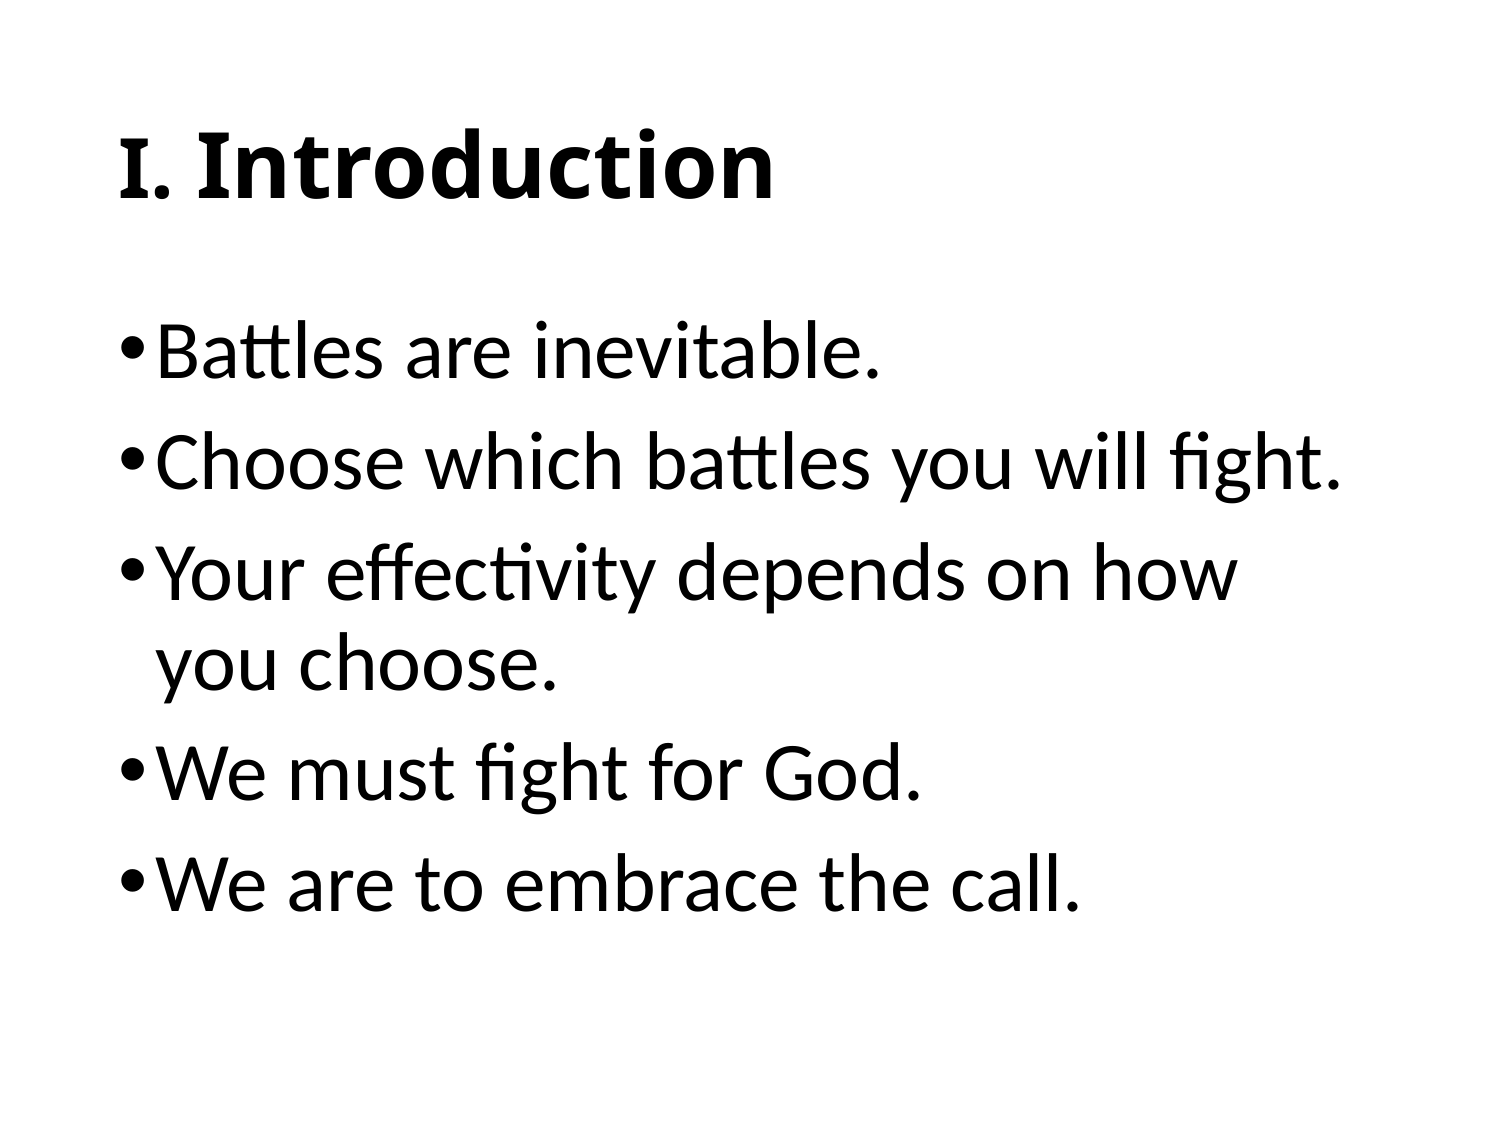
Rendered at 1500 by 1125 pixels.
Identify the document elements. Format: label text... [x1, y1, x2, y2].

list Battles are inevitable. Choose which battles you will fight. Your effectivity depends on how you choose. We must fight for God. We are to embrace the call. [103, 299, 1397, 1014]
title I. Introduction [103, 59, 1397, 278]
